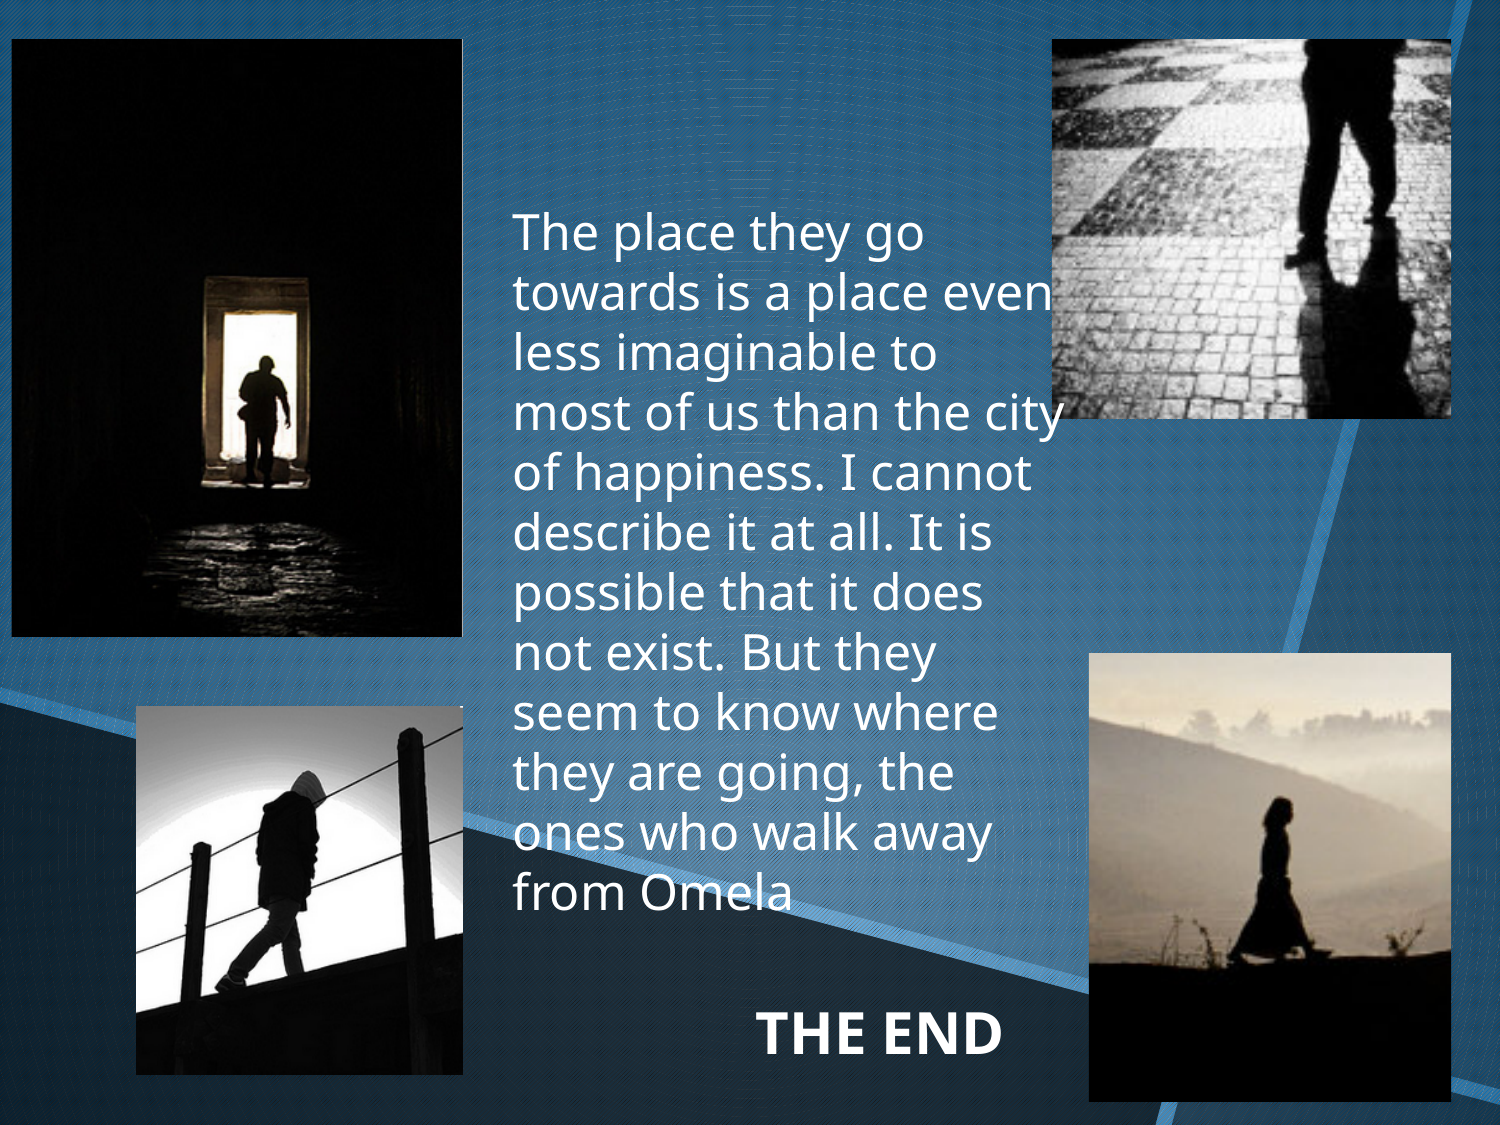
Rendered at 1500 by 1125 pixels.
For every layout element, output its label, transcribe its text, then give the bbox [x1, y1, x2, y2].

text_box The place they go towards is a place even less imaginable to most of us than the city of happiness. I cannot describe it at all. It is possible that it does not exist. But they seem to know where they are going, the ones who walk away from Omela [498, 192, 1085, 928]
picture [135, 705, 464, 1076]
text_box THE END [741, 989, 1035, 1074]
picture [1088, 652, 1452, 1102]
picture [11, 38, 464, 638]
picture [1051, 38, 1452, 420]
